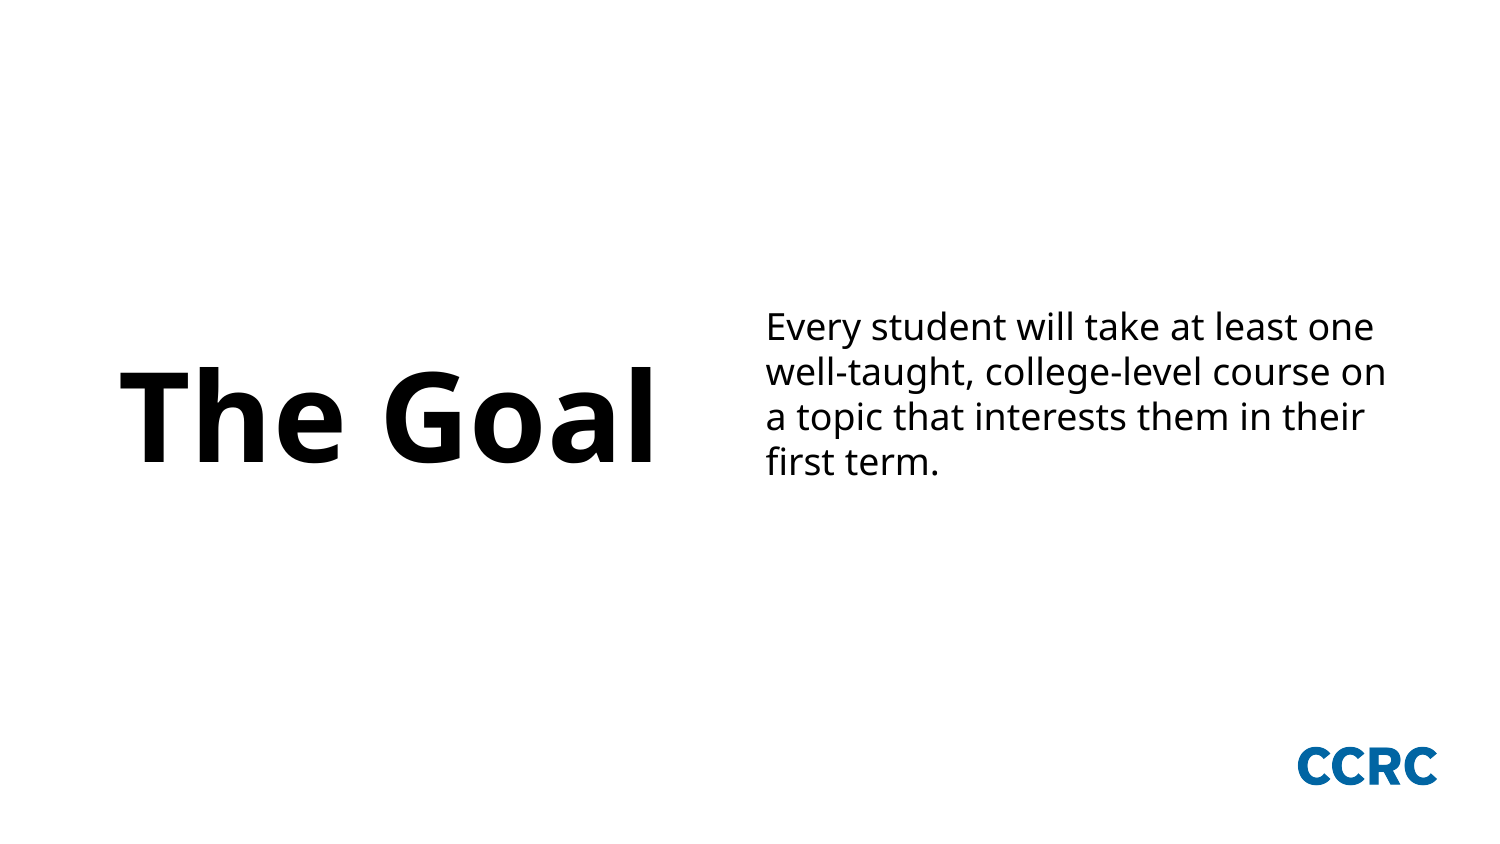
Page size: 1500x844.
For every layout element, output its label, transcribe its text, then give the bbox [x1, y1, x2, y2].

title The Goal [107, 0, 710, 844]
picture [1393, 740, 1440, 792]
list Every student will take at least one well-taught, college-level course on a topic that interests them in their first term. [765, 0, 1393, 844]
